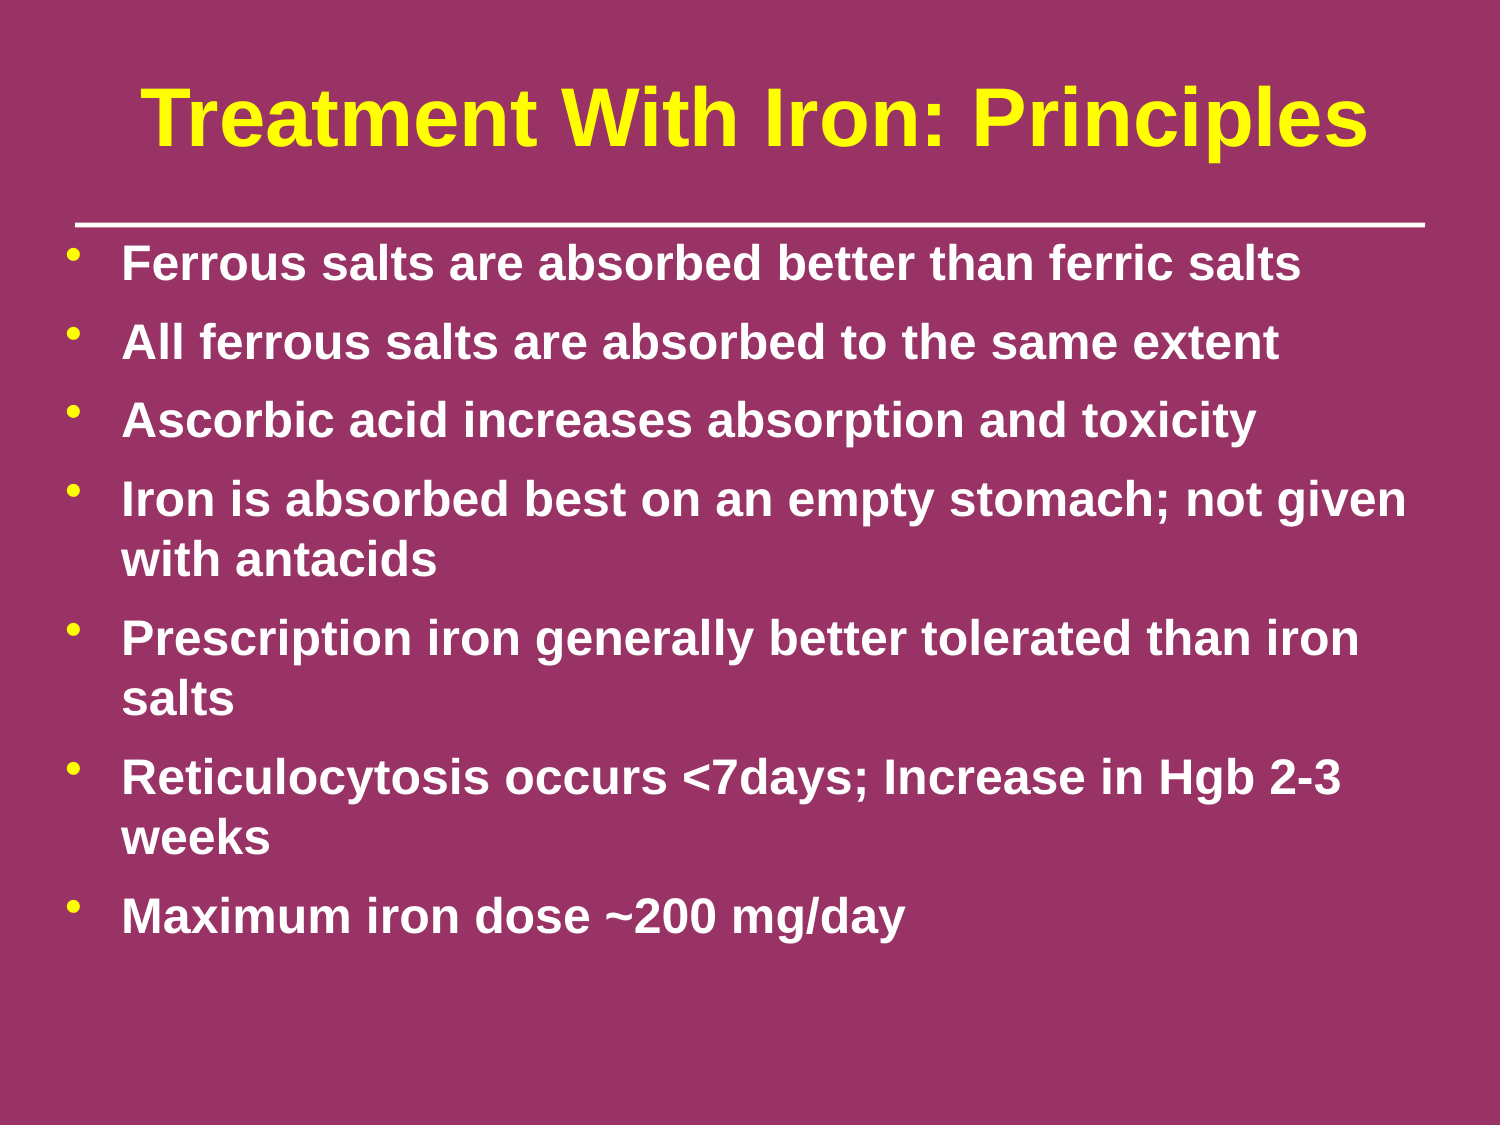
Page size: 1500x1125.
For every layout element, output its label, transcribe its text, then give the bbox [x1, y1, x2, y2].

title Treatment With Iron: Principles [36, 52, 1475, 175]
list Ferrous salts are absorbed better than ferric salts All ferrous salts are absorbed to the same extent Ascorbic acid increases absorption and toxicity Iron is absorbed best on an empty stomach; not given with antacids Prescription iron generally better tolerated than iron salts Reticulocytosis occurs <7days; Increase in Hgb 2-3 weeks Maximum iron dose ~200 mg/day [50, 222, 1450, 800]
